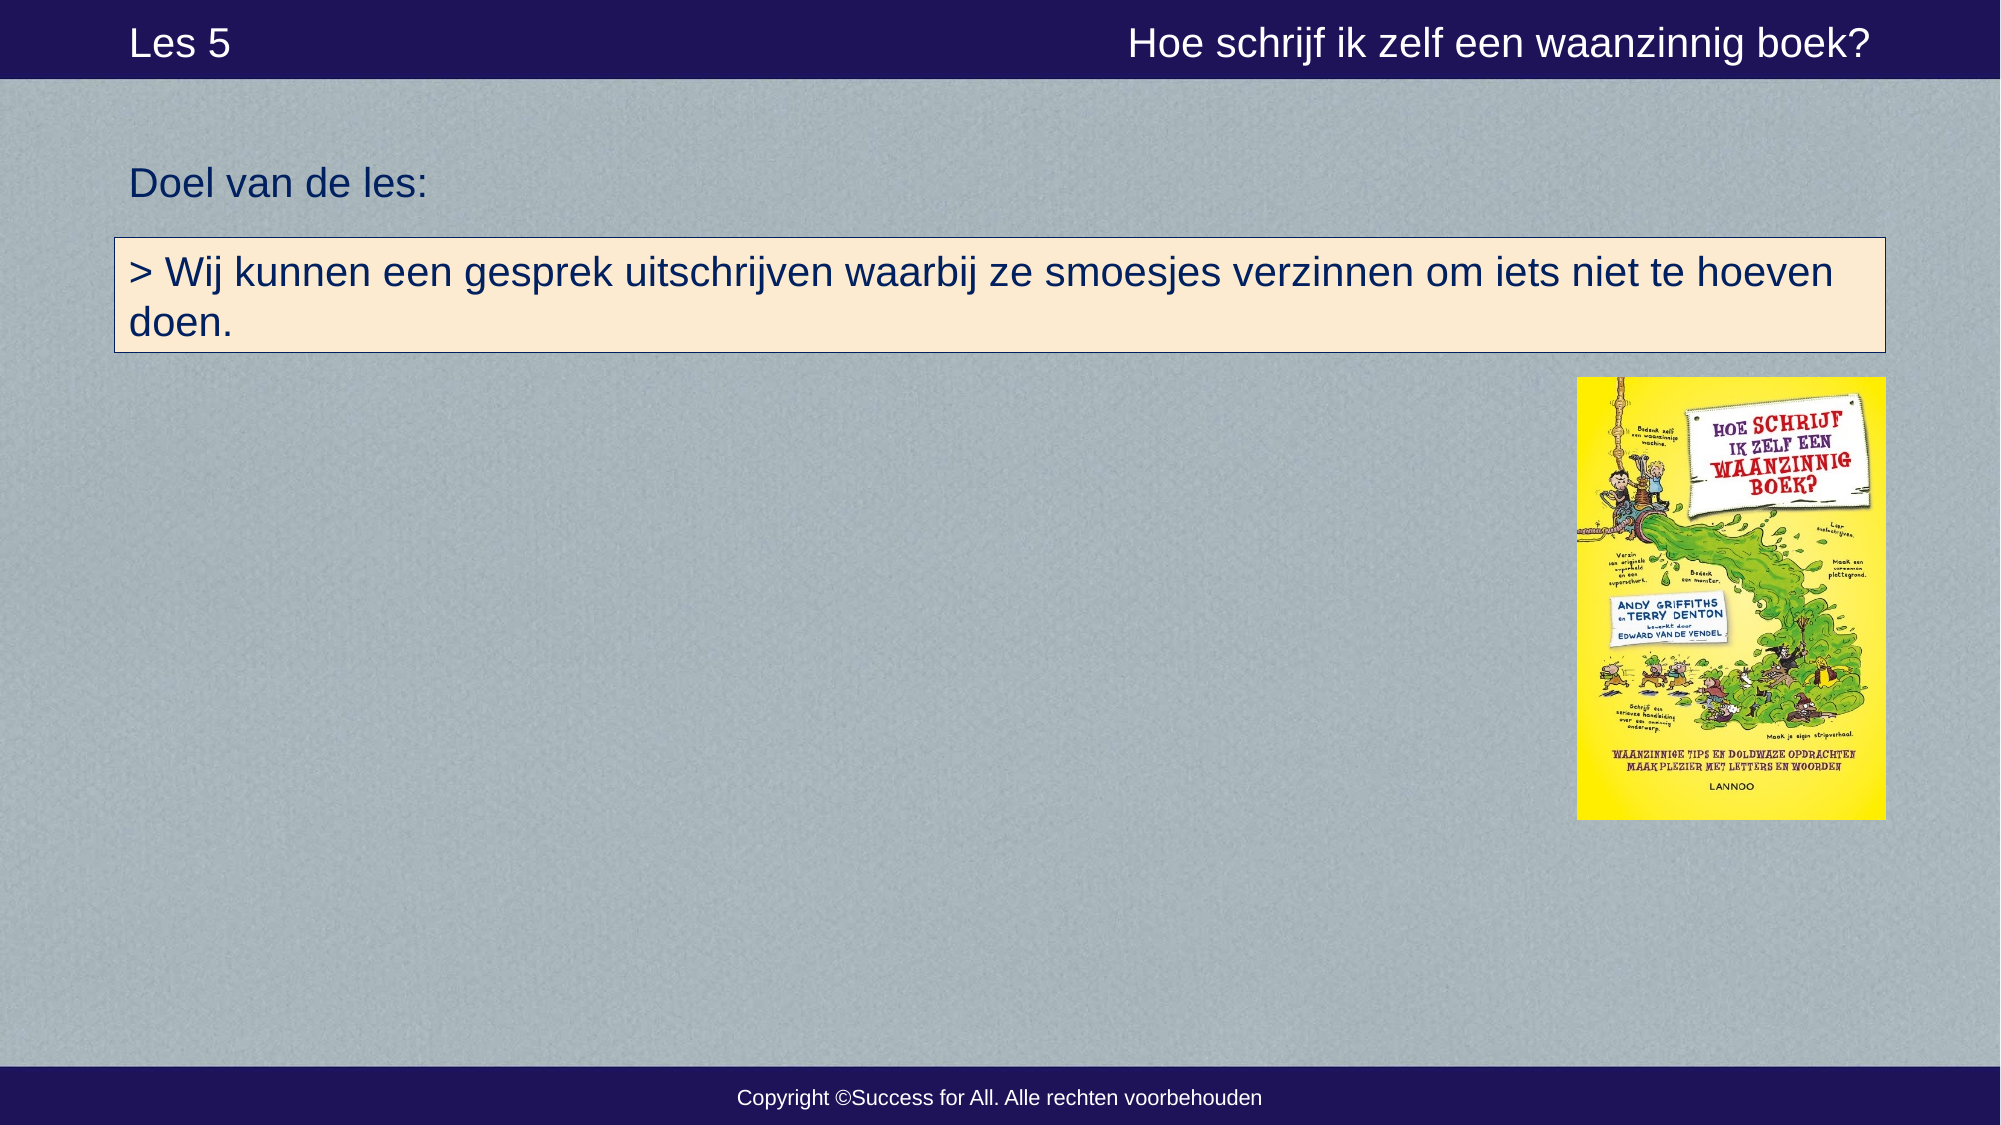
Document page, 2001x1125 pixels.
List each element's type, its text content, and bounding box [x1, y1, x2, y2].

text_box > Wij kunnen een gesprek uitschrijven waarbij ze smoesjes verzinnen om iets niet te hoeven doen. [114, 237, 1886, 353]
text_box Copyright ©Success for All. Alle rechten voorbehouden [0, 1076, 2000, 1125]
text_box Hoe schrijf ik zelf een waanzinnig boek? [999, 8, 1886, 73]
picture [0, 0, 2001, 1125]
text_box Doel van de les: [113, 148, 1635, 214]
text_box Les 5 [114, 8, 354, 73]
